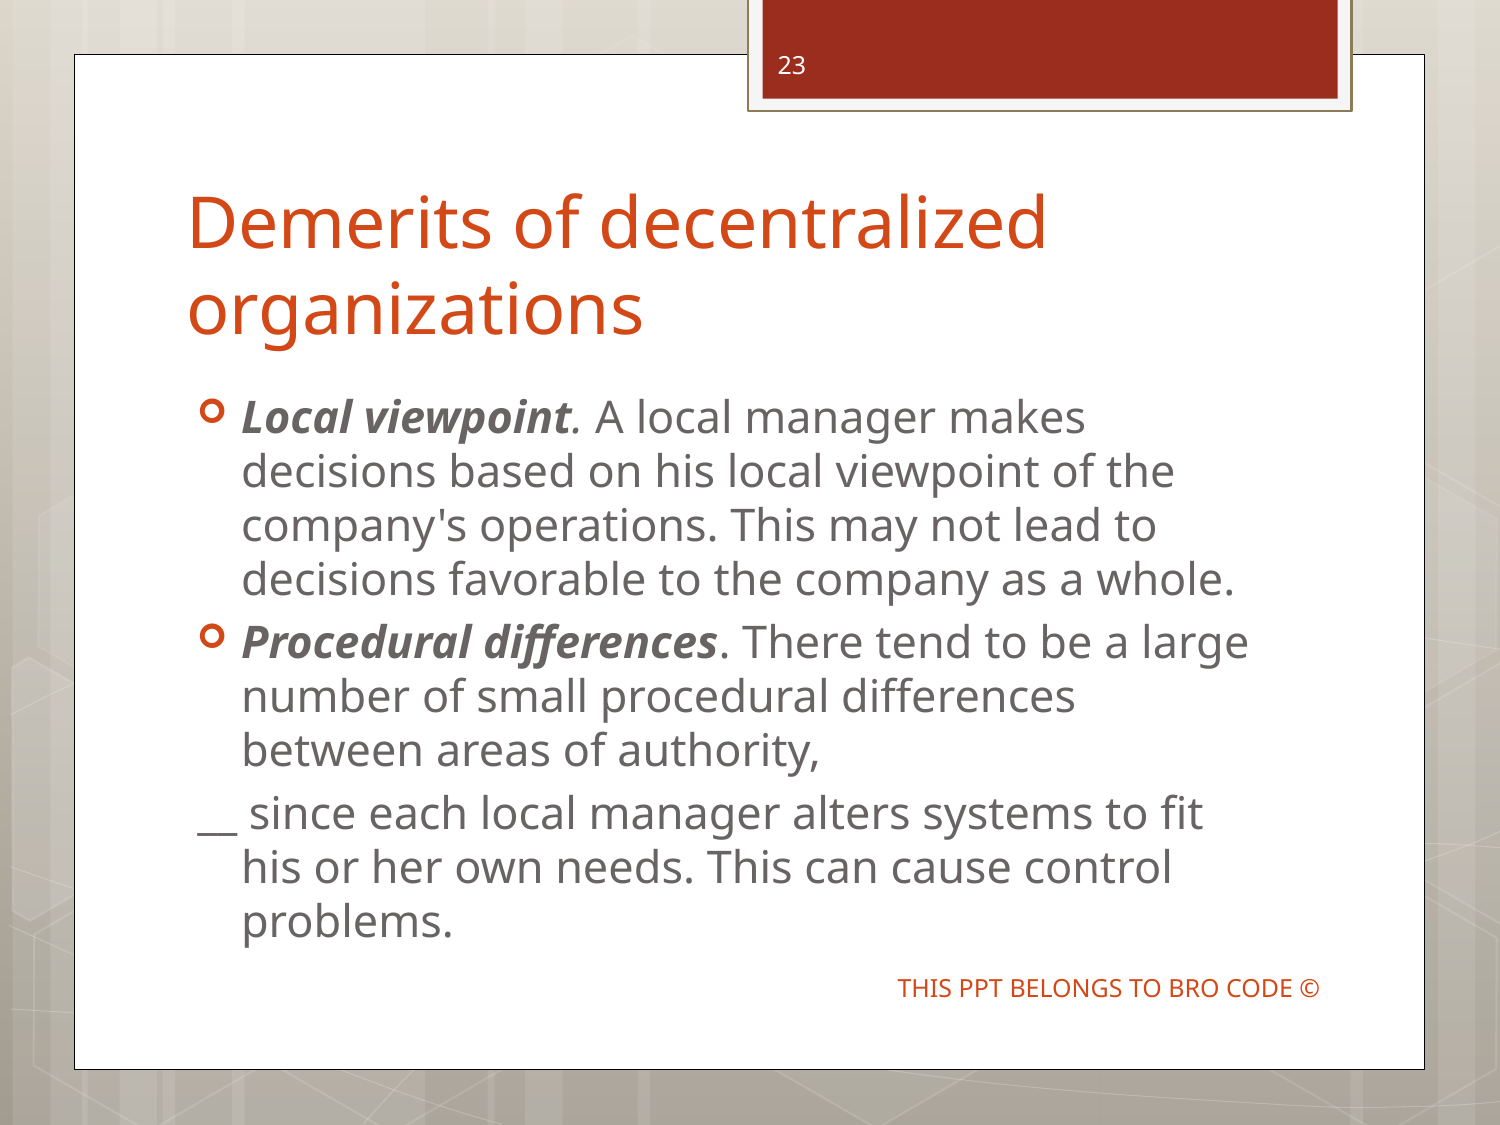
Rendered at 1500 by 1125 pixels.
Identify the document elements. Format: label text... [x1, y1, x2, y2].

list Local viewpoint. A local manager makes decisions based on his local viewpoint of the company's operations. This may not lead to decisions favorable to the company as a whole. Procedural differences. There tend to be a large number of small procedural differences between areas of authority, __ since each local manager alters systems to fit his or her own needs. This can cause control problems. [171, 381, 1283, 957]
title Demerits of decentralized organizations [171, 168, 1324, 357]
footer THIS PPT BELONGS TO BRO CODE © [761, 960, 1336, 1020]
slide_number 23 [762, 36, 982, 97]
